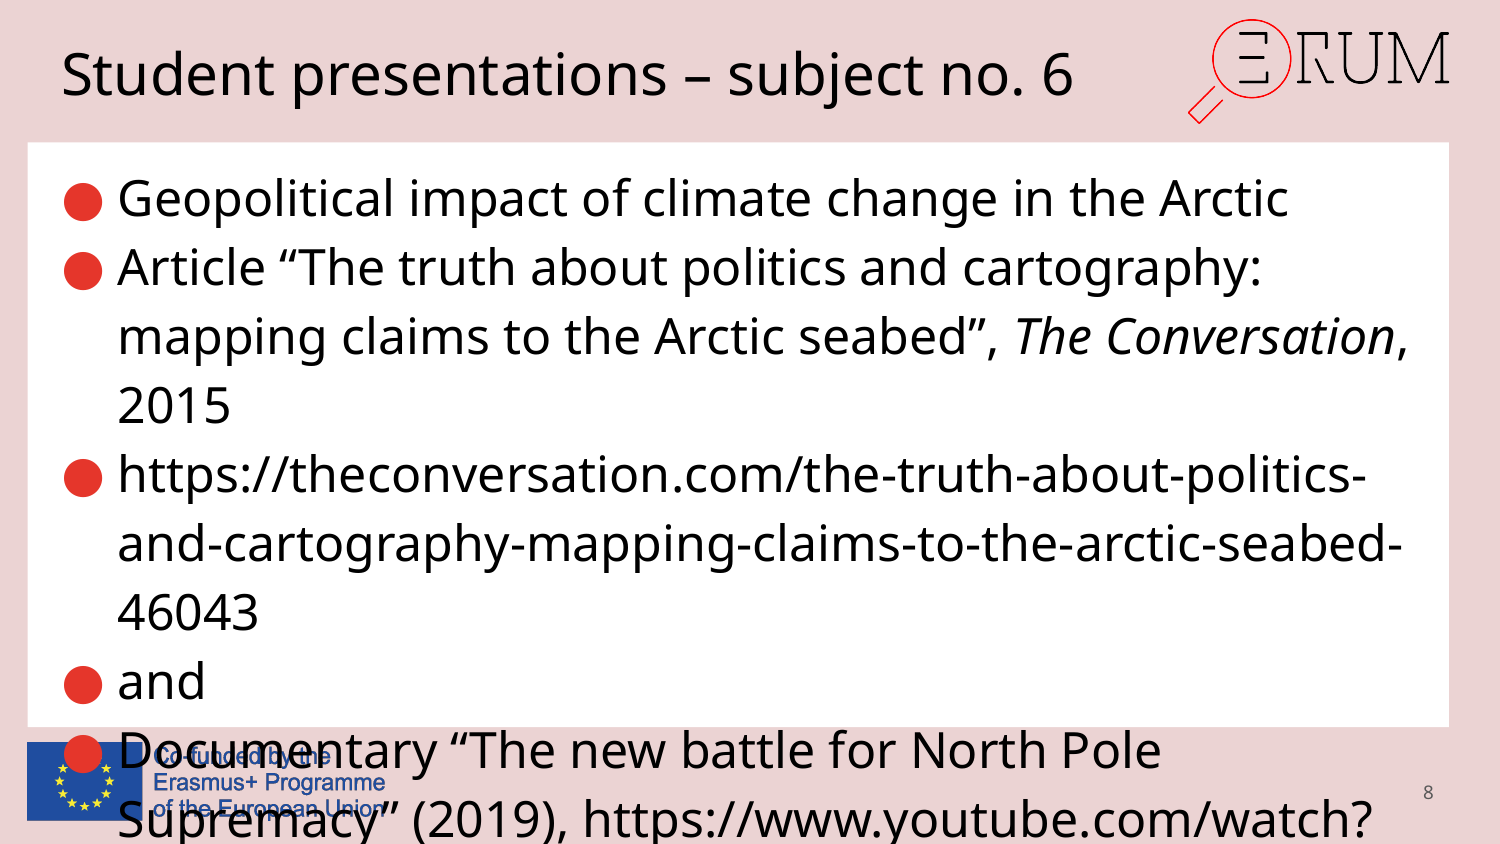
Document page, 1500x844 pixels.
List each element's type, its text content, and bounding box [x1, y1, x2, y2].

picture [1136, 0, 1500, 137]
picture [27, 742, 385, 821]
title Student presentations – subject no. 6 [46, 21, 1162, 116]
list Geopolitical impact of climate change in the Arctic Article “The truth about politics and cartography: mapping claims to the Arctic seabed”, The Conversation, 2015 https://theconversation.com/the-truth-about-politics-and-cartography-mapping-claims-to-the-arctic-seabed-46043 and Documentary “The new battle for North Pole Supremacy” (2019), https://www.youtube.com/watch?v=zC3GT9FSP7o [27, 142, 1449, 728]
slide_number 8 [1358, 761, 1449, 826]
